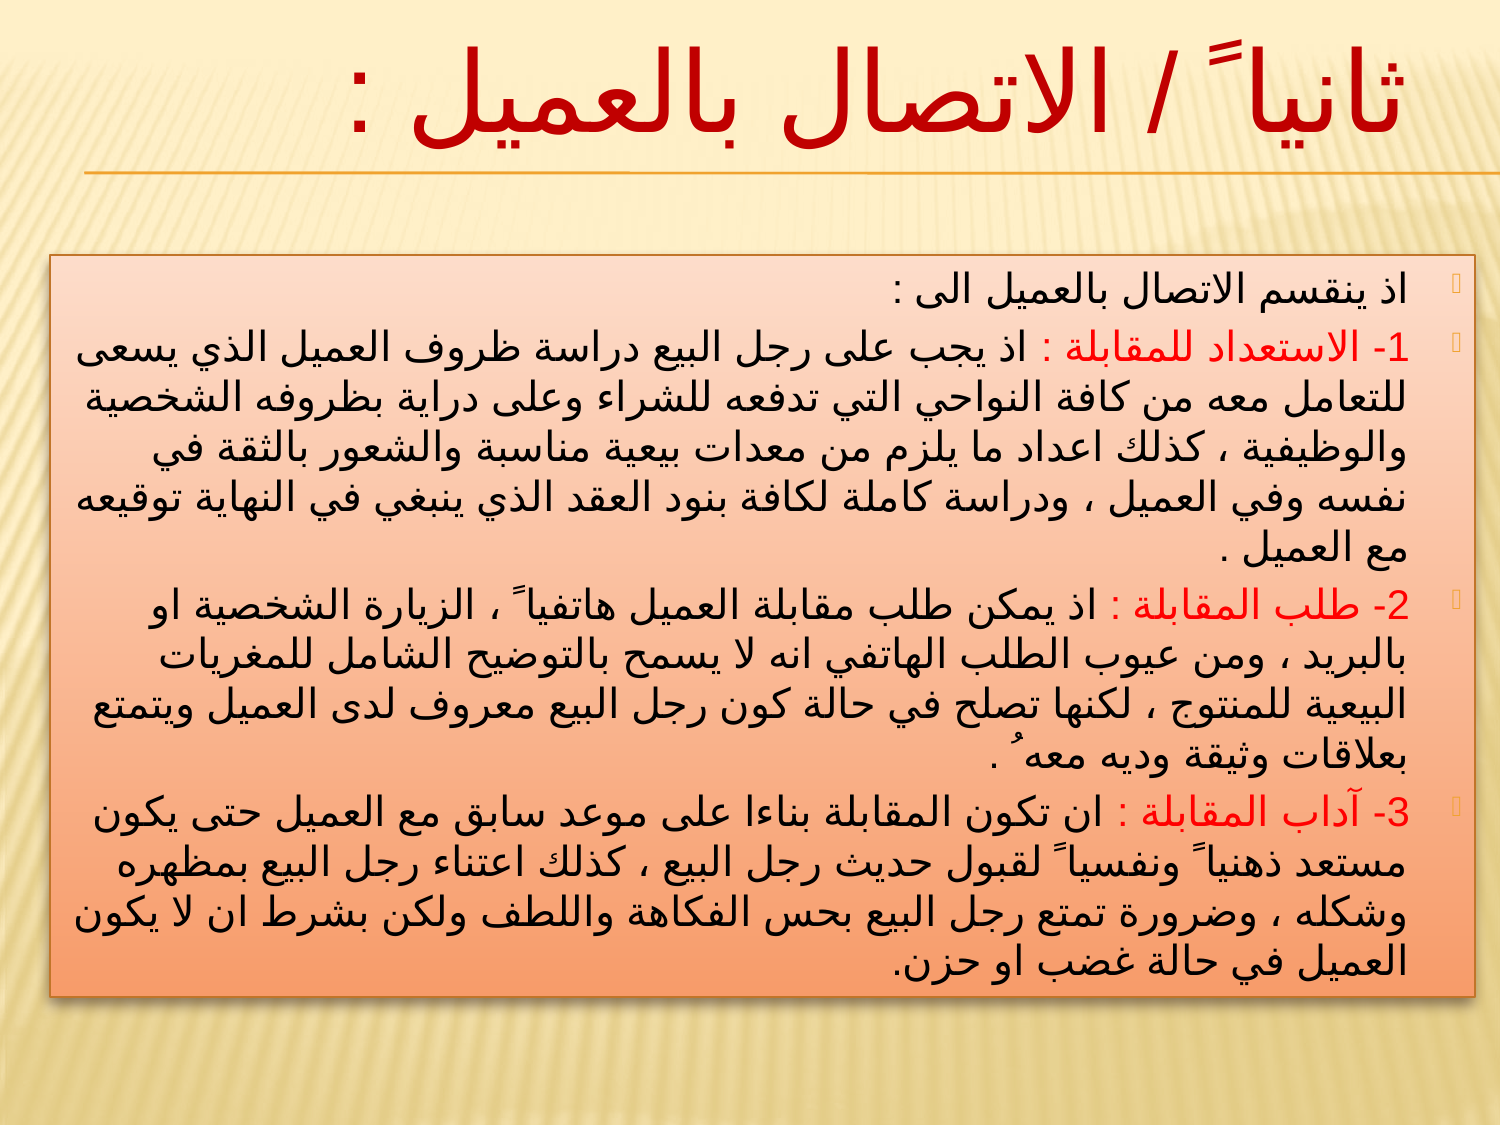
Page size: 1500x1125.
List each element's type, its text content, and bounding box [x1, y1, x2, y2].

title ثانيا ً / الاتصال بالعميل : [0, 19, 1424, 157]
list اذ ينقسم الاتصال بالعميل الى : 1- الاستعداد للمقابلة : اذ يجب على رجل البيع دراسة ظروف العميل الذي يسعى للتعامل معه من كافة النواحي التي تدفعه للشراء وعلى دراية بظروفه الشخصية والوظيفية ، كذلك اعداد ما يلزم من معدات بيعية مناسبة والشعور بالثقة في نفسه وفي العميل ، ودراسة كاملة لكافة بنود العقد الذي ينبغي في النهاية توقيعه مع العميل . 2- طلب المقابلة : اذ يمكن طلب مقابلة العميل هاتفيا ً ، الزيارة الشخصية او بالبريد ، ومن عيوب الطلب الهاتفي انه لا يسمح بالتوضيح الشامل للمغريات البيعية للمنتوج ، لكنها تصلح في حالة كون رجل البيع معروف لدى العميل ويتمتع بعلاقات وثيقة وديه معه ُ . 3- آداب المقابلة : ان تكون المقابلة بناءا على موعد سابق مع العميل حتى يكون مستعد ذهنيا ً ونفسيا ً لقبول حديث رجل البيع ، كذلك اعتناء رجل البيع بمظهره وشكله ، وضرورة تمتع رجل البيع بحس الفكاهة واللطف ولكن بشرط ان لا يكون العميل في حالة غضب او حزن. [49, 254, 1476, 998]
